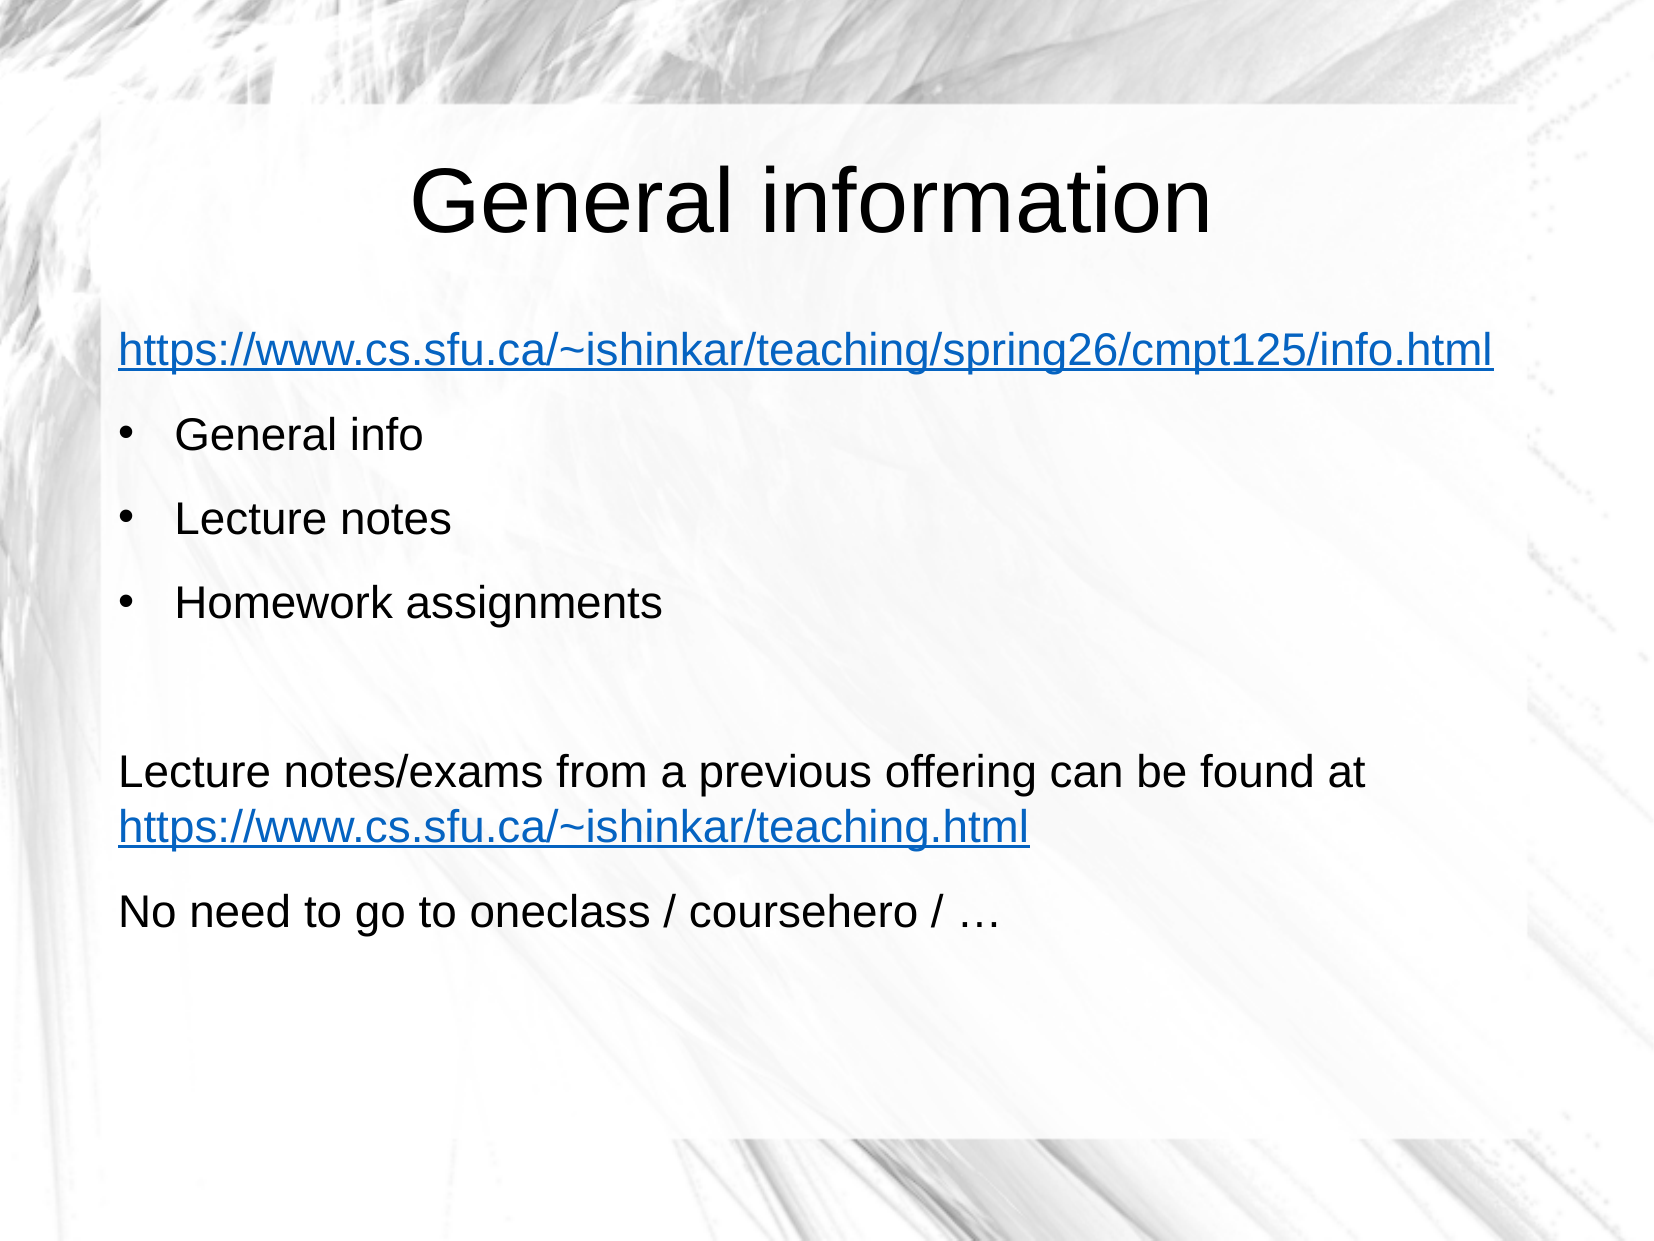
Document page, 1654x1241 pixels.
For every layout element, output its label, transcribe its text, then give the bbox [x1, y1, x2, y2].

title General information [118, 112, 1506, 281]
list https://www.cs.sfu.ca/~ishinkar/teaching/spring26/cmpt125/info.html General info Lecture notes Homework assignments Lecture notes/exams from a previous offering can be found at https://www.cs.sfu.ca/~ishinkar/teaching.html No need to go to oneclass / coursehero / … [118, 319, 1571, 1149]
picture [0, 0, 1654, 1241]
